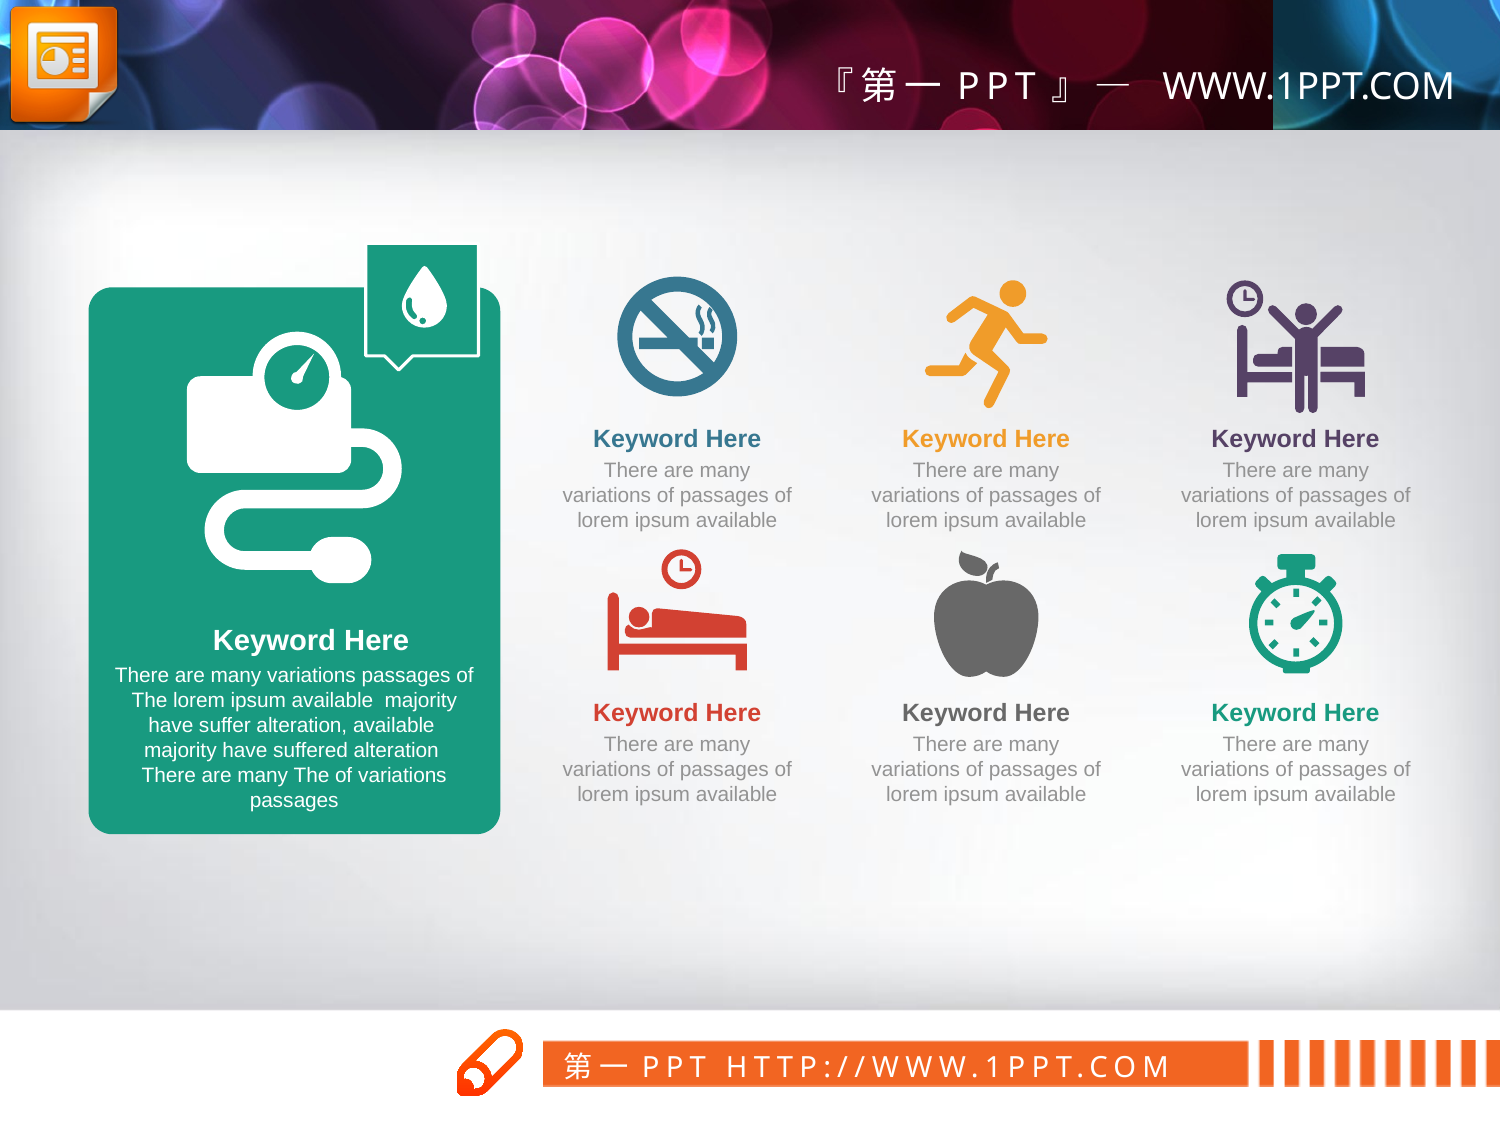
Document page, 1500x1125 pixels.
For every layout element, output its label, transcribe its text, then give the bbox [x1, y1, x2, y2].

picture [543, 1040, 1500, 1087]
text_box [365, 243, 479, 362]
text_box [1248, 553, 1343, 674]
text_box Keyword Here There are many variations of passages of lorem ipsum available [853, 415, 1119, 540]
text_box [946, 296, 1048, 409]
picture [0, 0, 1500, 1012]
text_box Keyword Here There are many variations of passages of lorem ipsum available [544, 415, 810, 540]
text_box Keyword Here There are many variations of passages of lorem ipsum available [853, 689, 1119, 814]
text_box Keyword Here There are many variations of passages of lorem ipsum available [1163, 415, 1429, 540]
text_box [617, 276, 738, 397]
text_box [109, 620, 479, 814]
text_box [924, 352, 978, 377]
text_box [1226, 280, 1366, 414]
text_box Keyword Here There are many variations of passages of lorem ipsum available [544, 689, 810, 814]
text_box [401, 265, 447, 328]
text_box Keyword Here There are many variations of passages of lorem ipsum available [1163, 689, 1429, 814]
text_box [933, 550, 1039, 678]
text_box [607, 549, 747, 671]
text_box [88, 287, 501, 835]
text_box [186, 331, 402, 584]
text_box [999, 280, 1027, 307]
